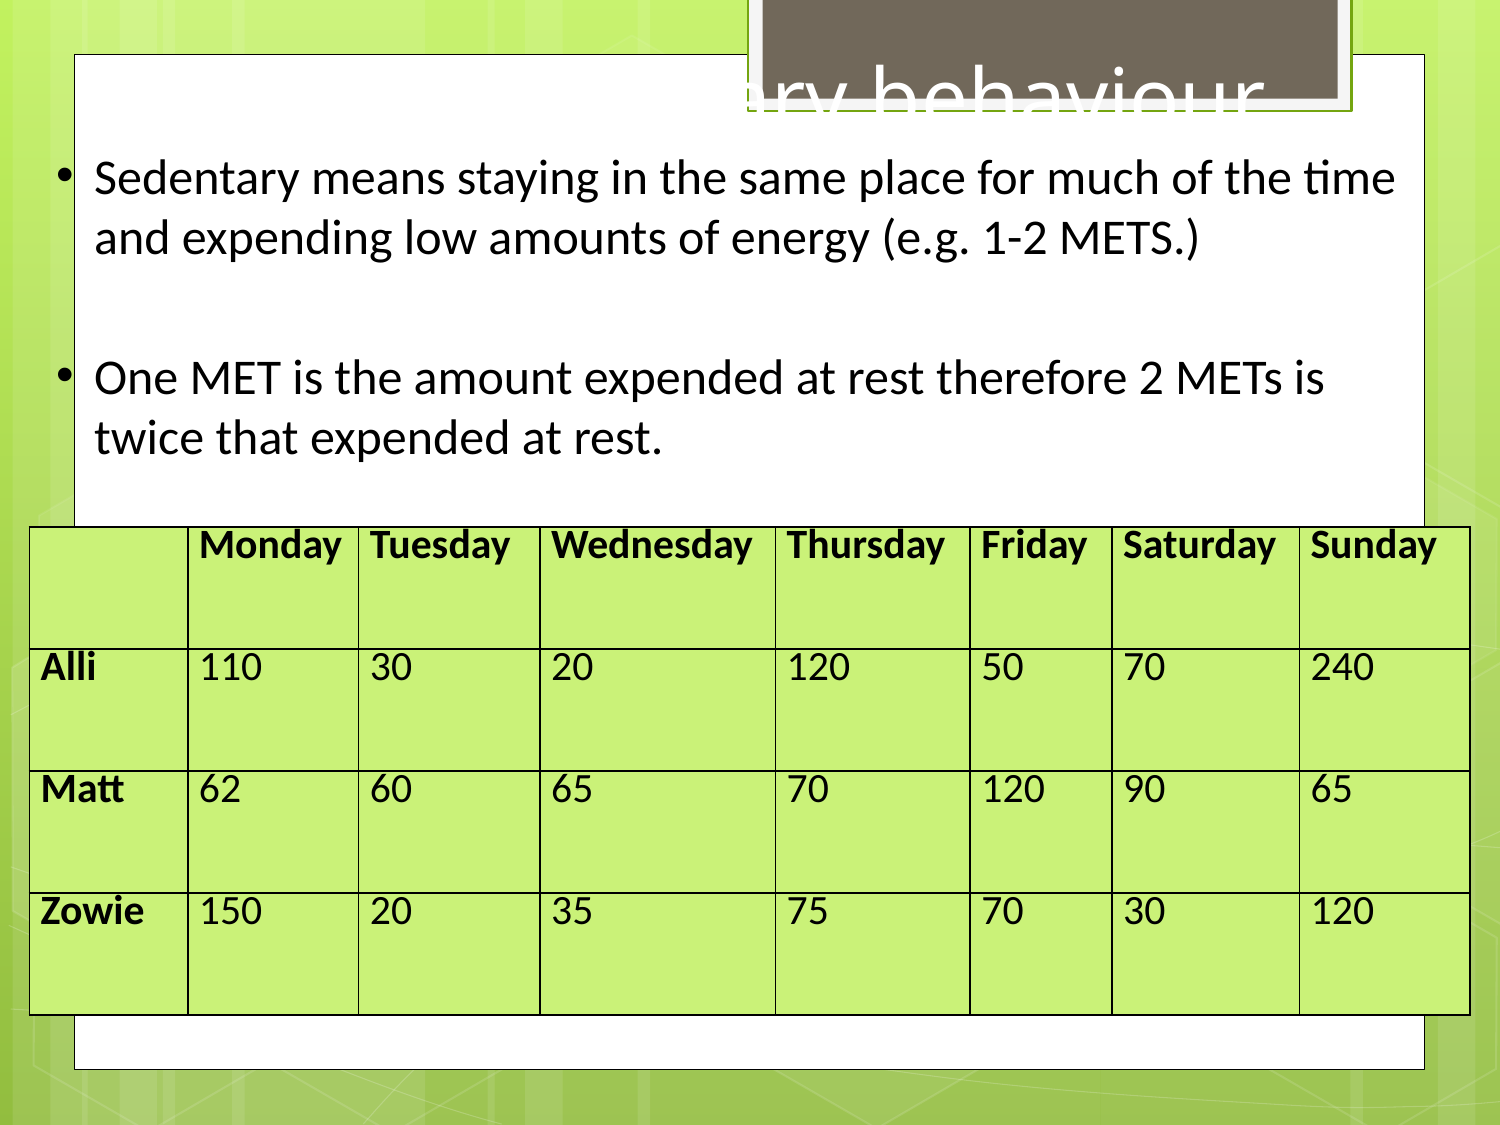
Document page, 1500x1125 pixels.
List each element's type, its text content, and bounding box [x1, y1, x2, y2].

table_cell 70 [1113, 650, 1299, 770]
table_cell 65 [1300, 772, 1469, 892]
table_cell 110 [189, 650, 358, 770]
text_box Sedentary means staying in the same place for much of the time and expending low amounts of energy (e.g. 1-2 METS.) One MET is the amount expended at rest therefore 2 METs is twice that expended at rest. [41, 137, 1450, 526]
table_header Thursday [776, 528, 969, 648]
table_header Friday [971, 528, 1111, 648]
table_cell 240 [1300, 650, 1469, 770]
table_cell 30 [1113, 894, 1299, 1014]
table_header [30, 528, 187, 648]
table_cell 62 [189, 772, 358, 892]
table_header Monday [189, 528, 358, 648]
table_cell Matt [30, 772, 187, 892]
table_cell 90 [1113, 772, 1299, 892]
table_cell 150 [189, 894, 358, 1014]
table_cell 65 [541, 772, 775, 892]
table_cell 70 [776, 772, 969, 892]
table_cell 120 [1300, 894, 1469, 1014]
table_cell 75 [776, 894, 969, 1014]
table_cell 50 [971, 650, 1111, 770]
table_cell 35 [541, 894, 775, 1014]
table_cell 70 [971, 894, 1111, 1014]
table_cell Zowie [30, 894, 187, 1014]
table_header Sunday [1300, 528, 1469, 648]
table_header Wednesday [541, 528, 775, 648]
table_cell 20 [359, 894, 539, 1014]
table_header Saturday [1113, 528, 1299, 648]
table_cell Alli [30, 650, 187, 770]
table_cell 60 [359, 772, 539, 892]
table_header Tuesday [359, 528, 539, 648]
table_cell 30 [359, 650, 539, 770]
table_cell 120 [776, 650, 969, 770]
table_cell 120 [971, 772, 1111, 892]
text_box Sedentary behaviour [437, 37, 1307, 153]
table_cell 20 [541, 650, 775, 770]
